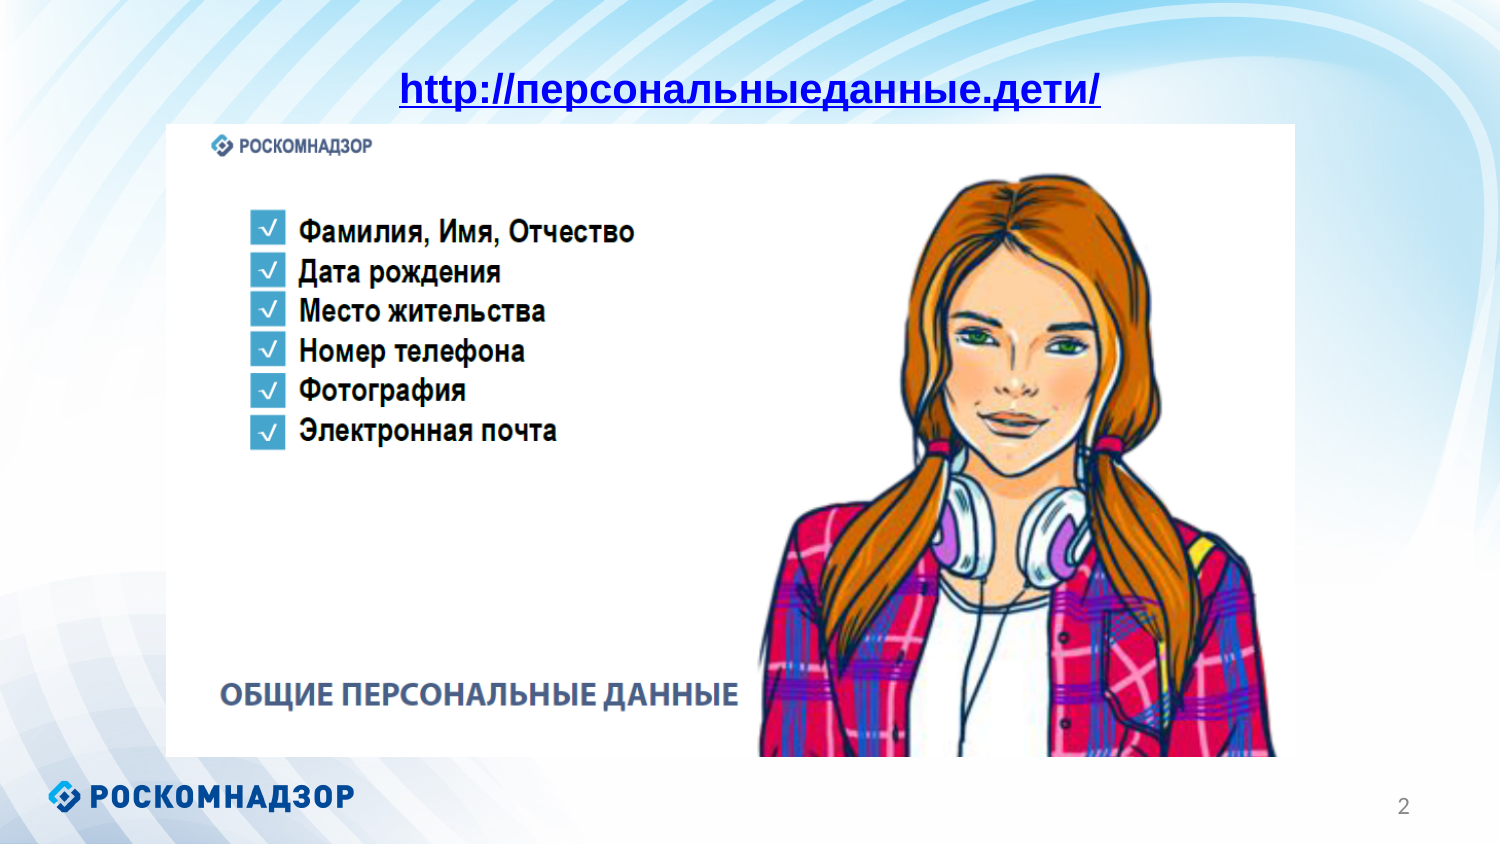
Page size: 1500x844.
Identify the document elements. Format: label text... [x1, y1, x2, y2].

slide_number 2 [1074, 782, 1425, 828]
picture [0, 0, 1500, 844]
title http://персональныеданные.дети/ [74, 33, 1426, 141]
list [165, 123, 1296, 757]
